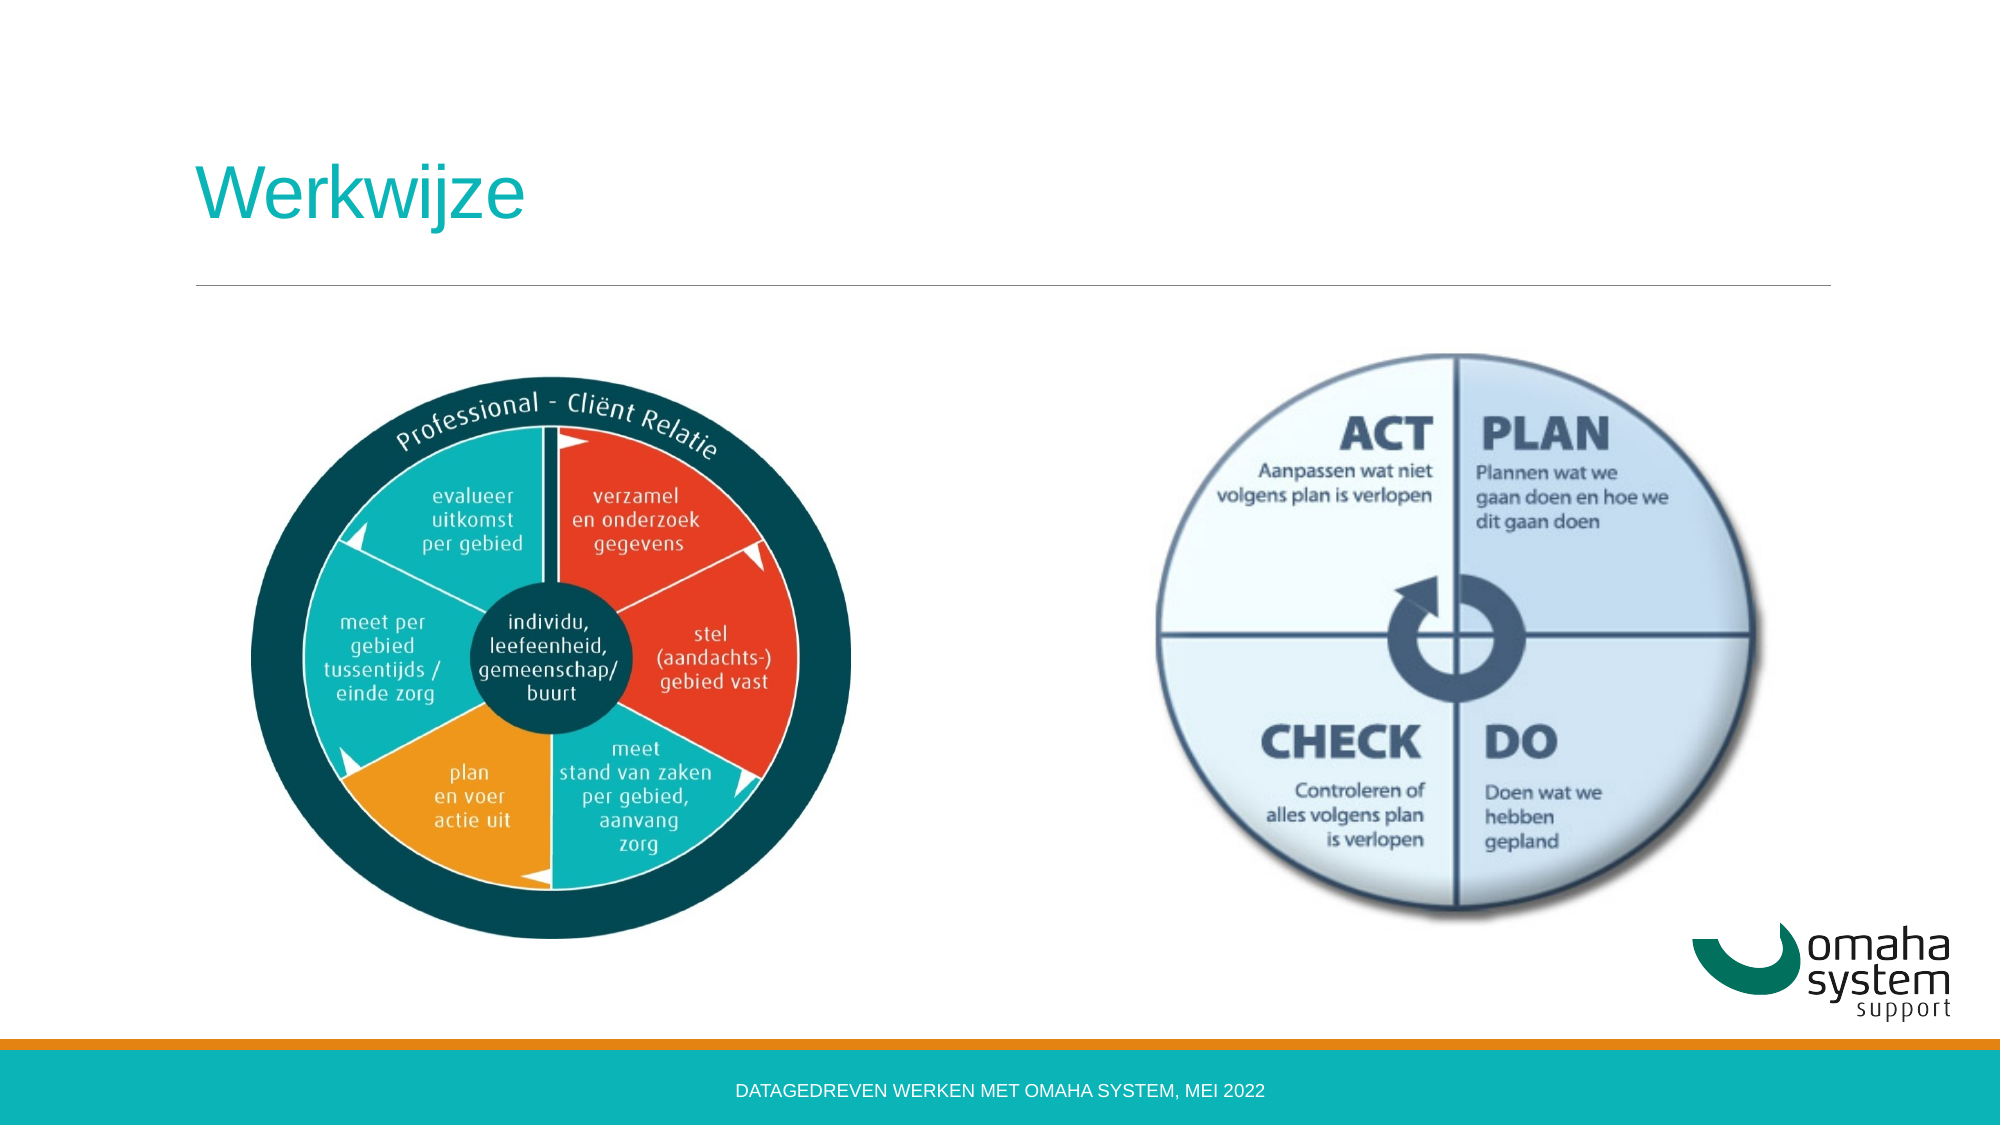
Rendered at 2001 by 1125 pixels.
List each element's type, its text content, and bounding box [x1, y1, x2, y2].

footer Datagedreven werken met Omaha System, mei 2022 [604, 1059, 1396, 1120]
picture [1149, 347, 1950, 1022]
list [250, 347, 851, 939]
title Werkwijze [180, 47, 1830, 285]
